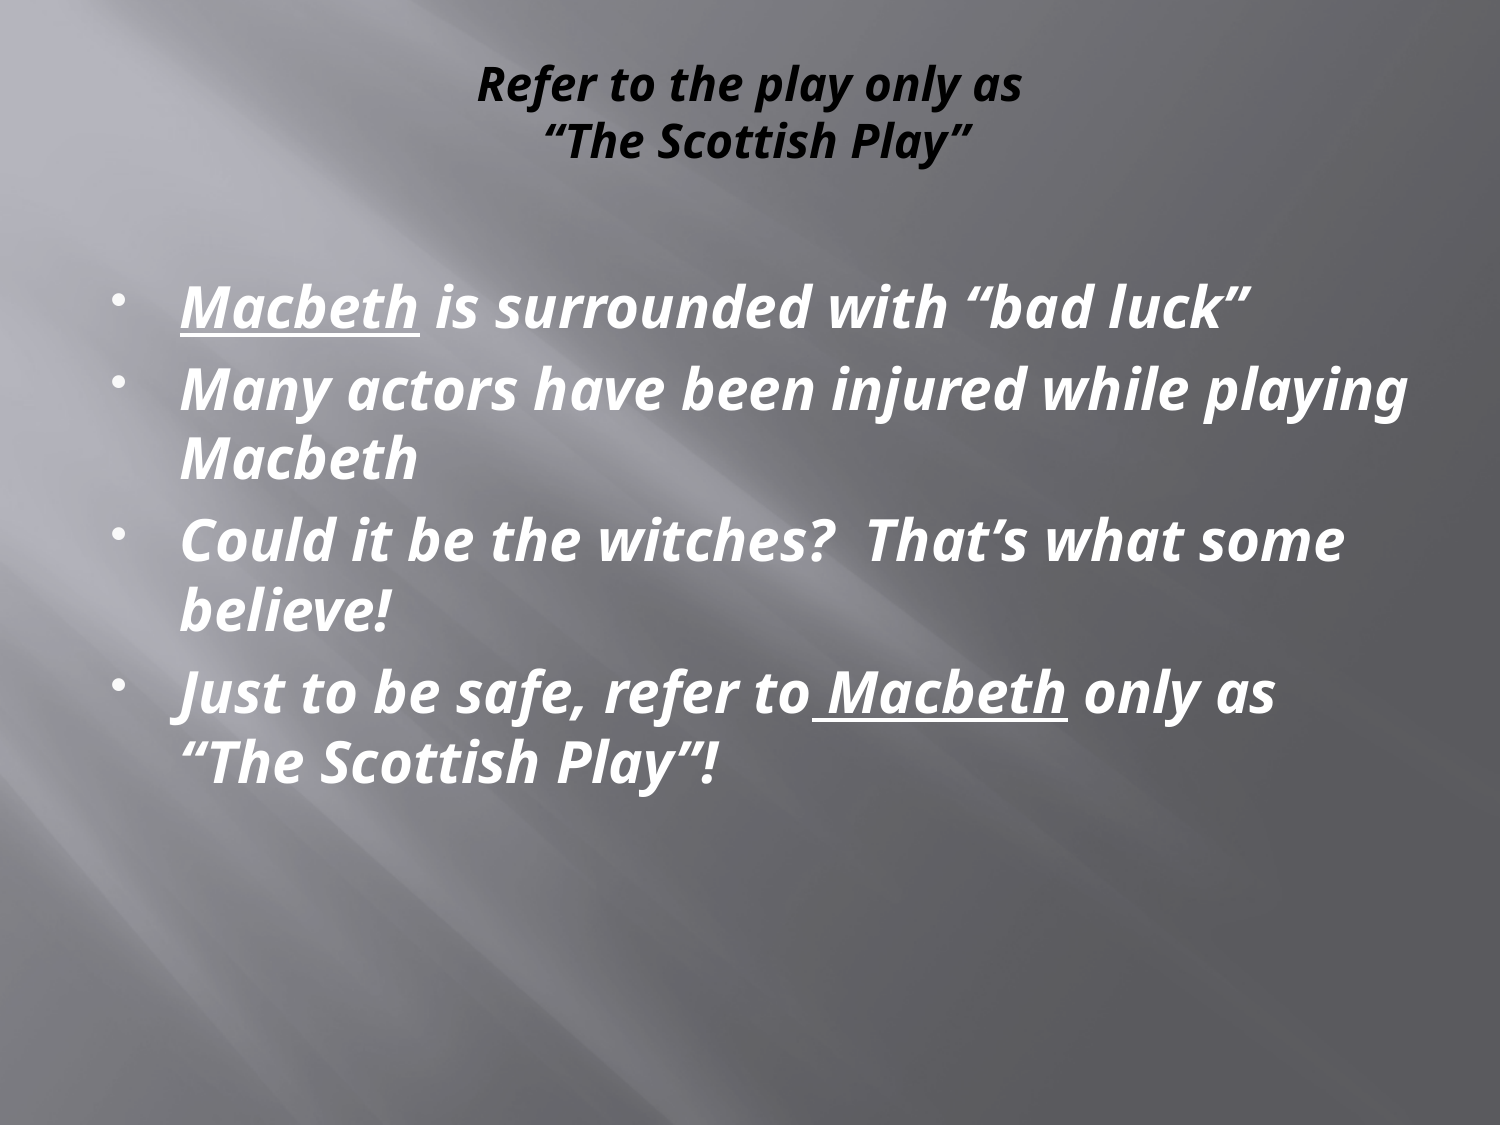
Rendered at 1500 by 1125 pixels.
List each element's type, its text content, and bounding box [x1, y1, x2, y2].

list Macbeth is surrounded with “bad luck” Many actors have been injured while playing Macbeth Could it be the witches? That’s what some believe! Just to be safe, refer to Macbeth only as “The Scottish Play”! [75, 262, 1425, 1035]
title Refer to the play only as “The Scottish Play” [75, 45, 1425, 233]
